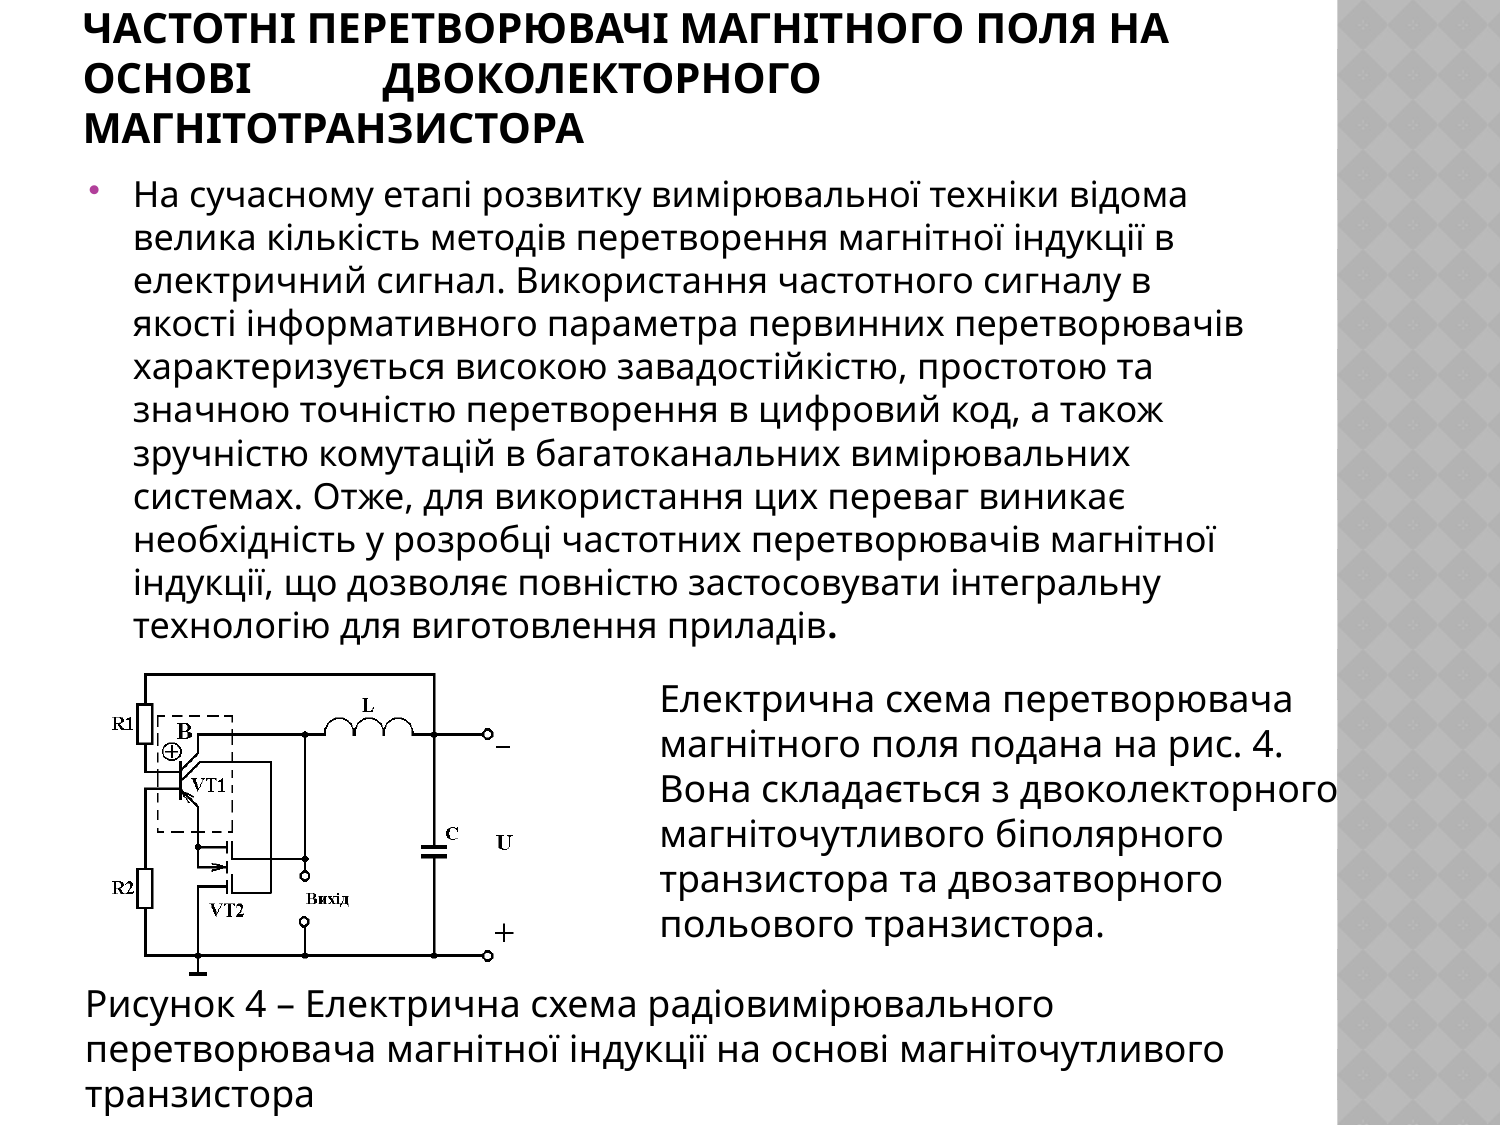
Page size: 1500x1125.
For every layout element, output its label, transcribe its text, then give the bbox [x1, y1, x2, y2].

list На сучасному етапі розвитку вимірювальної техніки відома велика кількість методів перетворення магнітної індукції в електричний сигнал. Використання частотного сигналу в якості інформативного параметра первинних перетворювачів характеризується високою завадостійкістю, простотою та значною точністю перетворення в цифровий код, а також зручністю комутацій в багатоканальних вимірювальних системах. Отже, для використання цих переваг виникає необхідність у розробці частотних перетворювачів магнітної індукції, що дозволяє повністю застосовувати інтегральну технологію для виготовлення приладів. [75, 164, 1263, 680]
picture [104, 667, 523, 985]
title ЧАСТОТНІ ПЕРЕТВОРЮВАЧІ МАГНІТНОГО ПОЛЯ НА ОСНОВІ ДВОКОЛЕКТОРНОГО МАГНІТОТРАНЗИСТОРА [75, 52, 1263, 153]
text_box Електрична схема перетворювача магнітного поля подана на рис. 4. Вона складається з двоколекторного магніточутливого біполярного транзистора та двозатворного польового транзистора. [644, 667, 1360, 998]
text_box Рисунок 4 – Електрична схема радіовимірювального перетворювача магнітної індукції на основі магніточутливого транзистора [70, 972, 1336, 1125]
